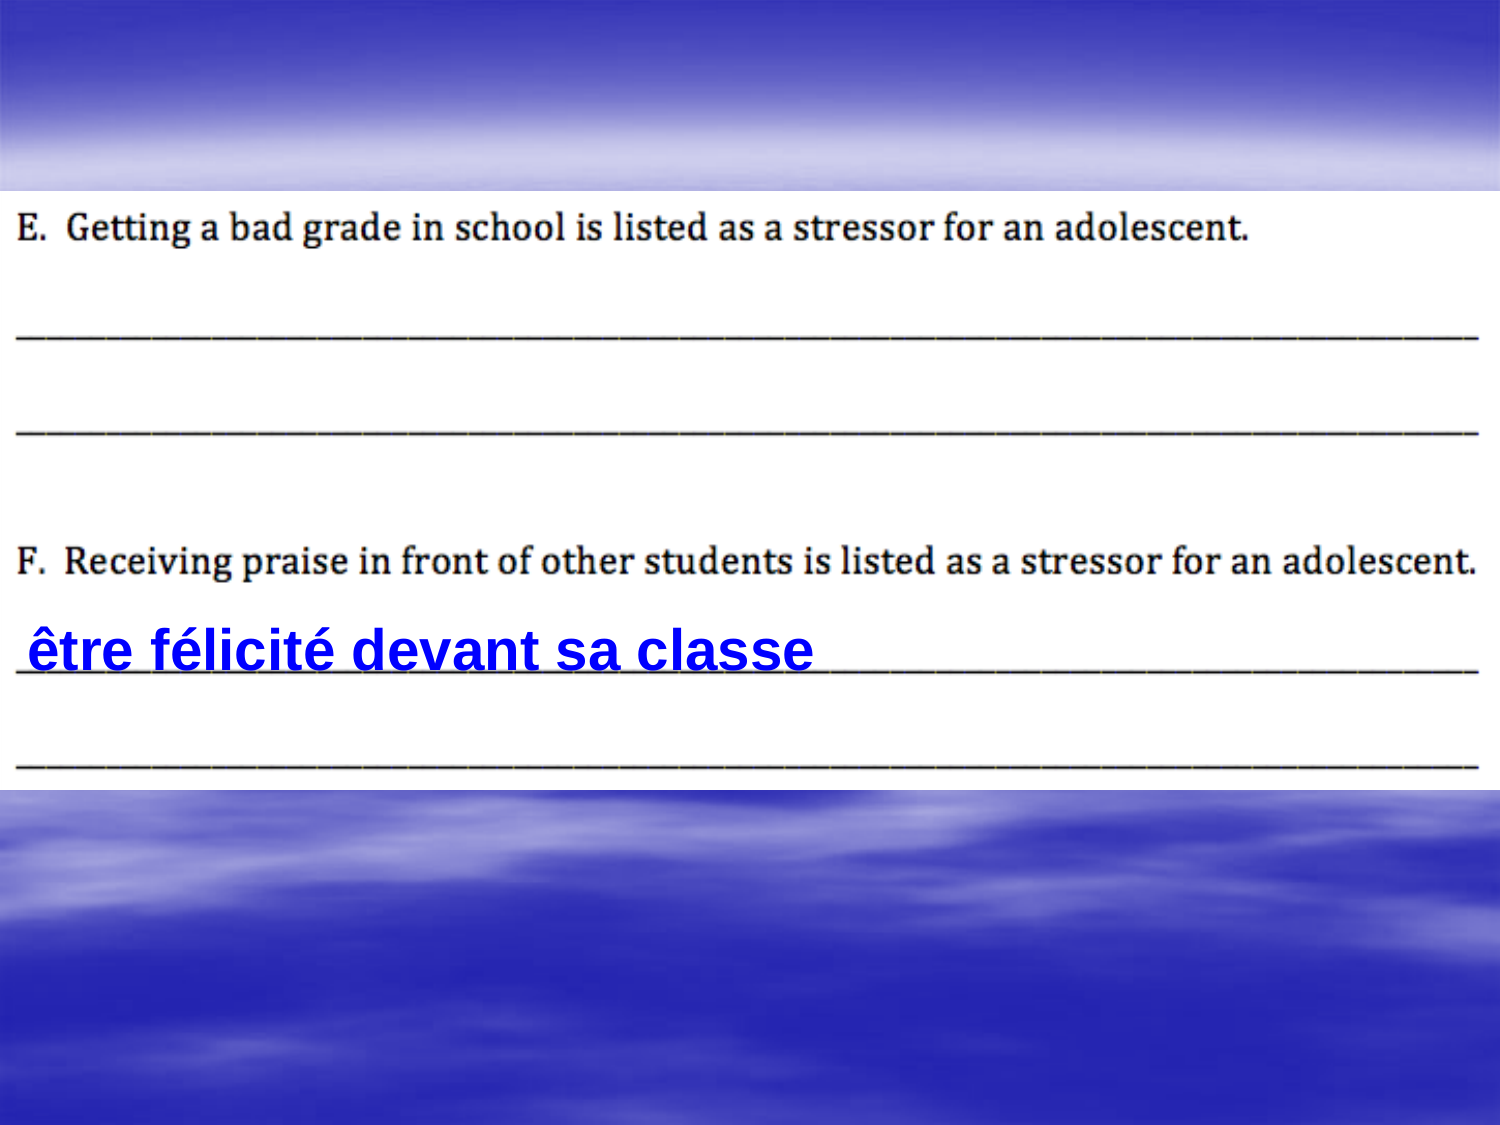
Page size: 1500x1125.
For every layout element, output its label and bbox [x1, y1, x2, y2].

picture [0, 191, 1500, 790]
